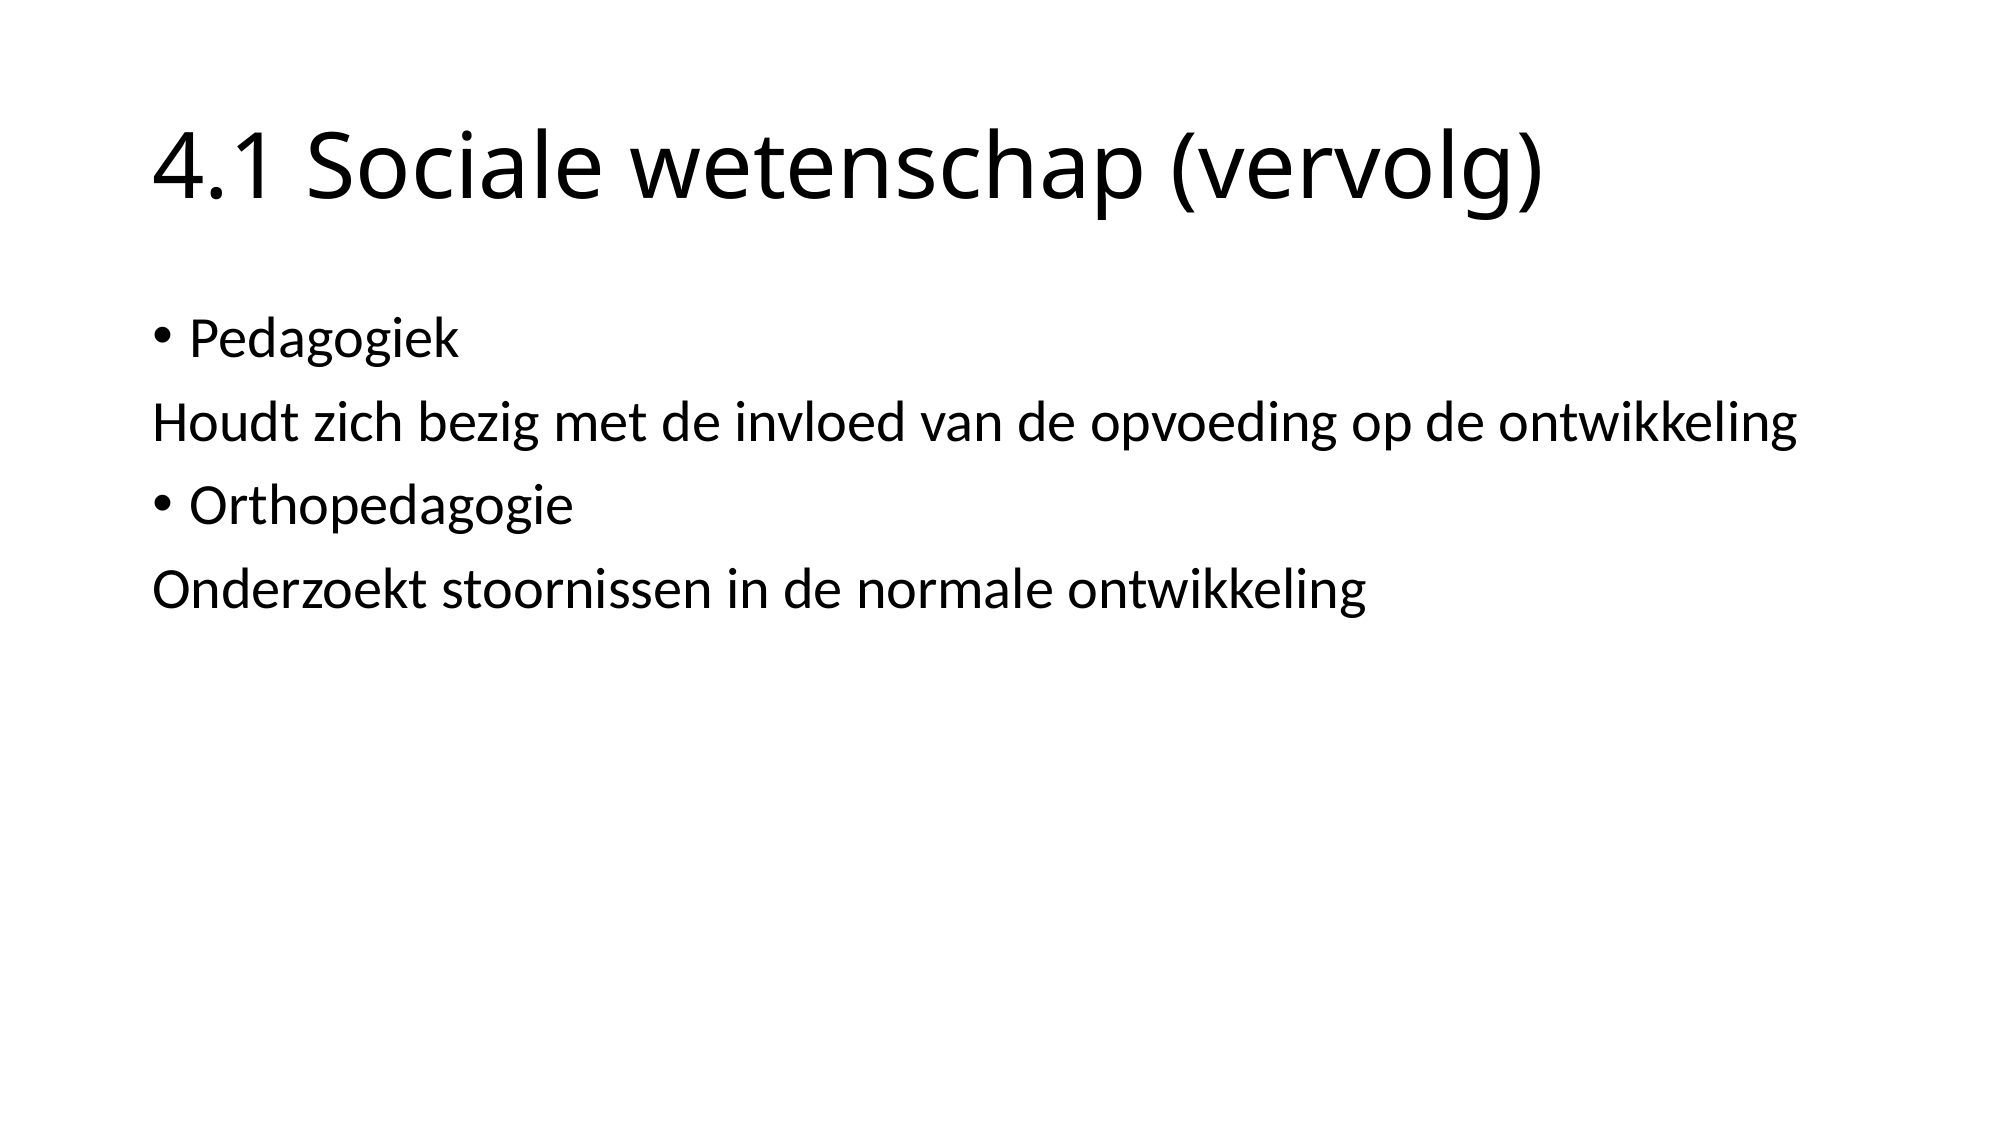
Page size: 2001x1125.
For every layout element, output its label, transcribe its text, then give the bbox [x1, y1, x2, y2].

list Pedagogiek Houdt zich bezig met de invloed van de opvoeding op de ontwikkeling Orthopedagogie Onderzoekt stoornissen in de normale ontwikkeling [137, 299, 1863, 1014]
title 4.1 Sociale wetenschap (vervolg) [137, 59, 1863, 278]
